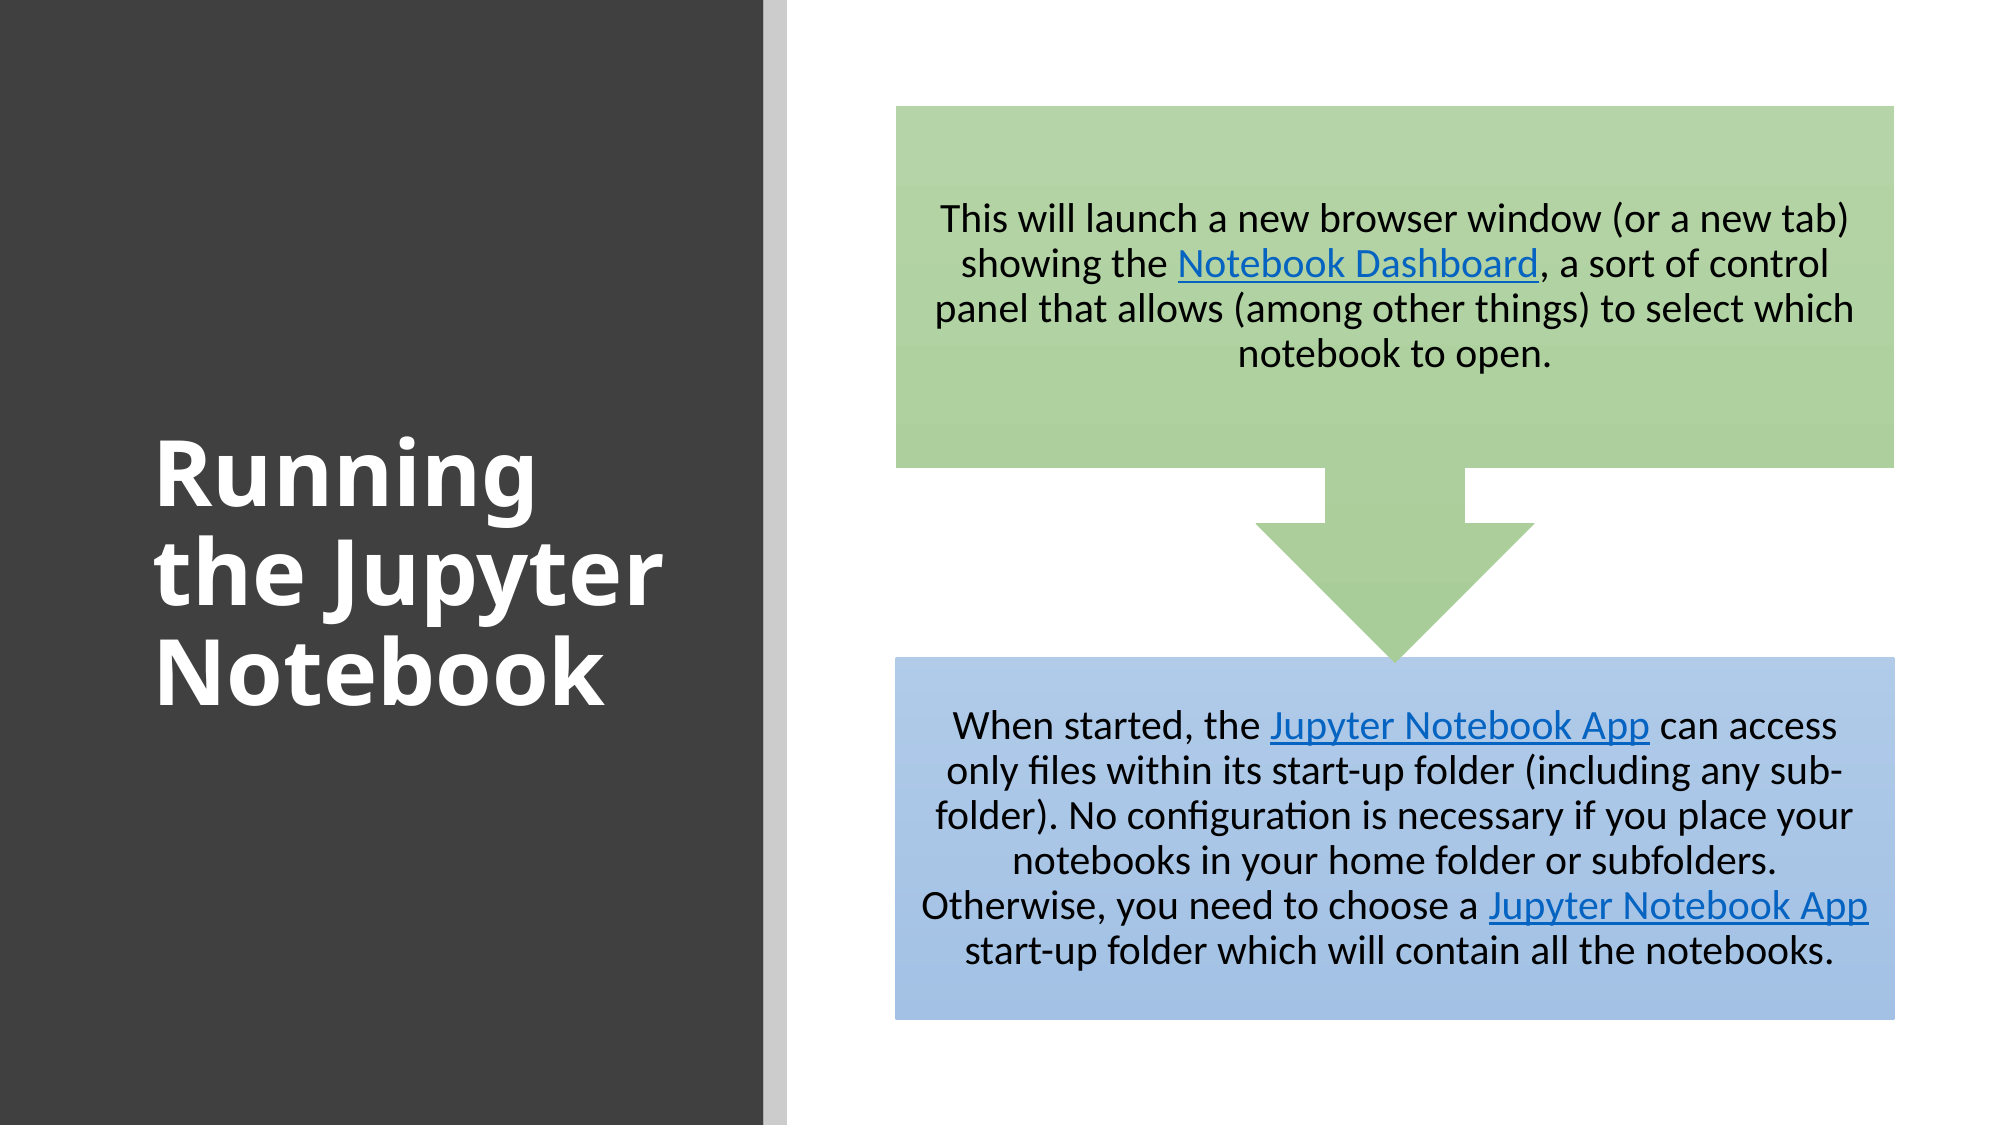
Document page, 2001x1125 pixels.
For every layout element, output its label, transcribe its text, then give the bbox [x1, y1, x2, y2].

text_box [762, 0, 788, 1125]
text_box [0, 0, 762, 1125]
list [895, 105, 1895, 1020]
title Running the Jupyter Notebook [137, 133, 685, 1020]
